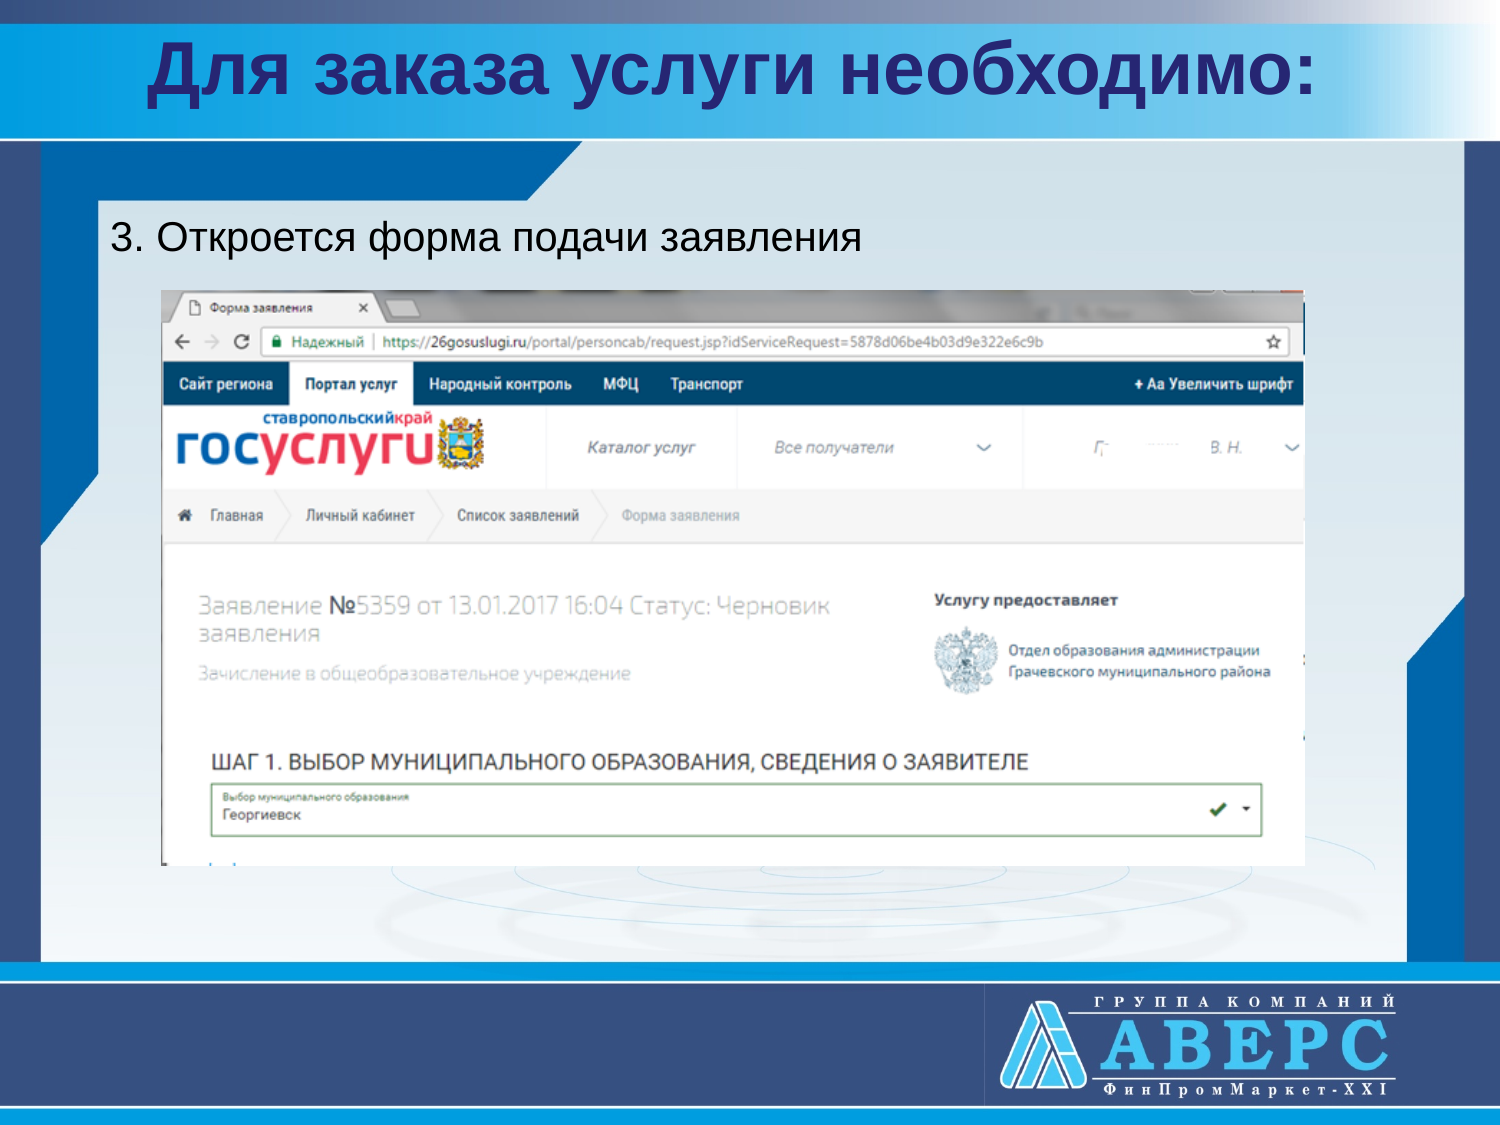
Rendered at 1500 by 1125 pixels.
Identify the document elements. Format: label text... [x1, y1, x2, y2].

picture [0, 0, 1500, 962]
picture [0, 981, 1500, 1109]
text_box Для заказа услуги необходимо: [132, 11, 1334, 117]
text_box 3. Откроется форма подачи заявления [95, 201, 892, 267]
